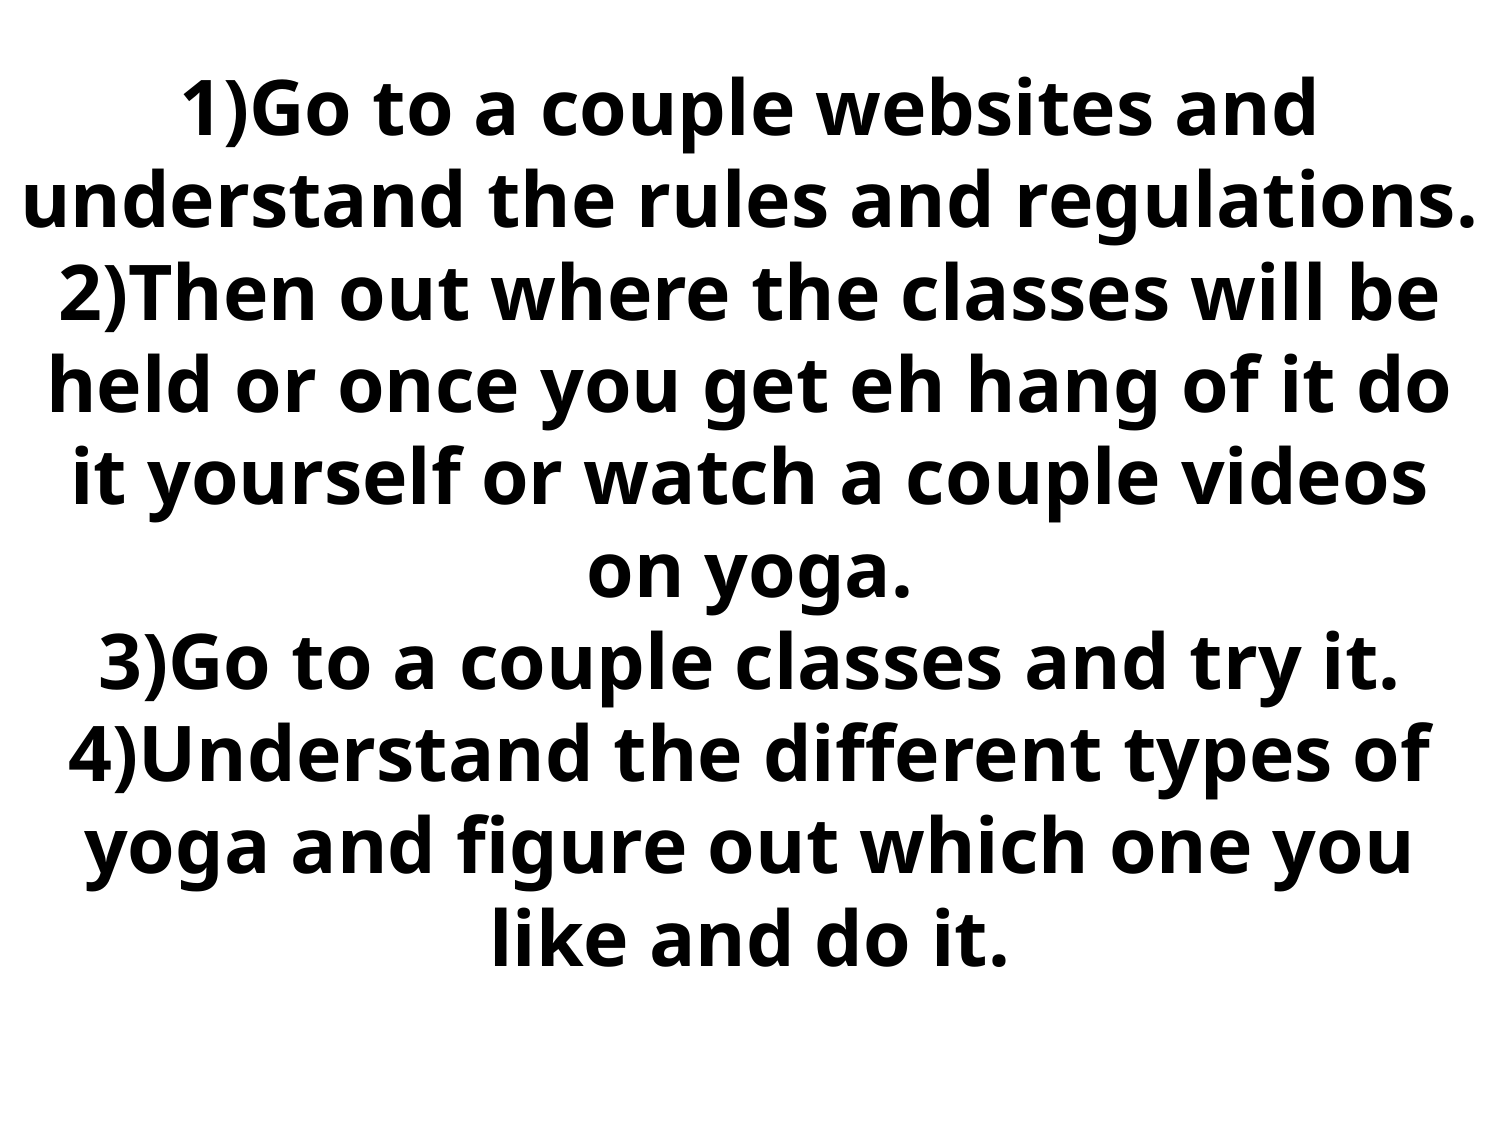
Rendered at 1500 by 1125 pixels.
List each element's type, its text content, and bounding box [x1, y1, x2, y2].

title 1)Go to a couple websites and understand the rules and regulations. 2)Then out where the classes will be held or once you get eh hang of it do it yourself or watch a couple videos on yoga. 3)Go to a couple classes and try it. 4)Understand the different types of yoga and figure out which one you like and do it. [0, 0, 1500, 1125]
